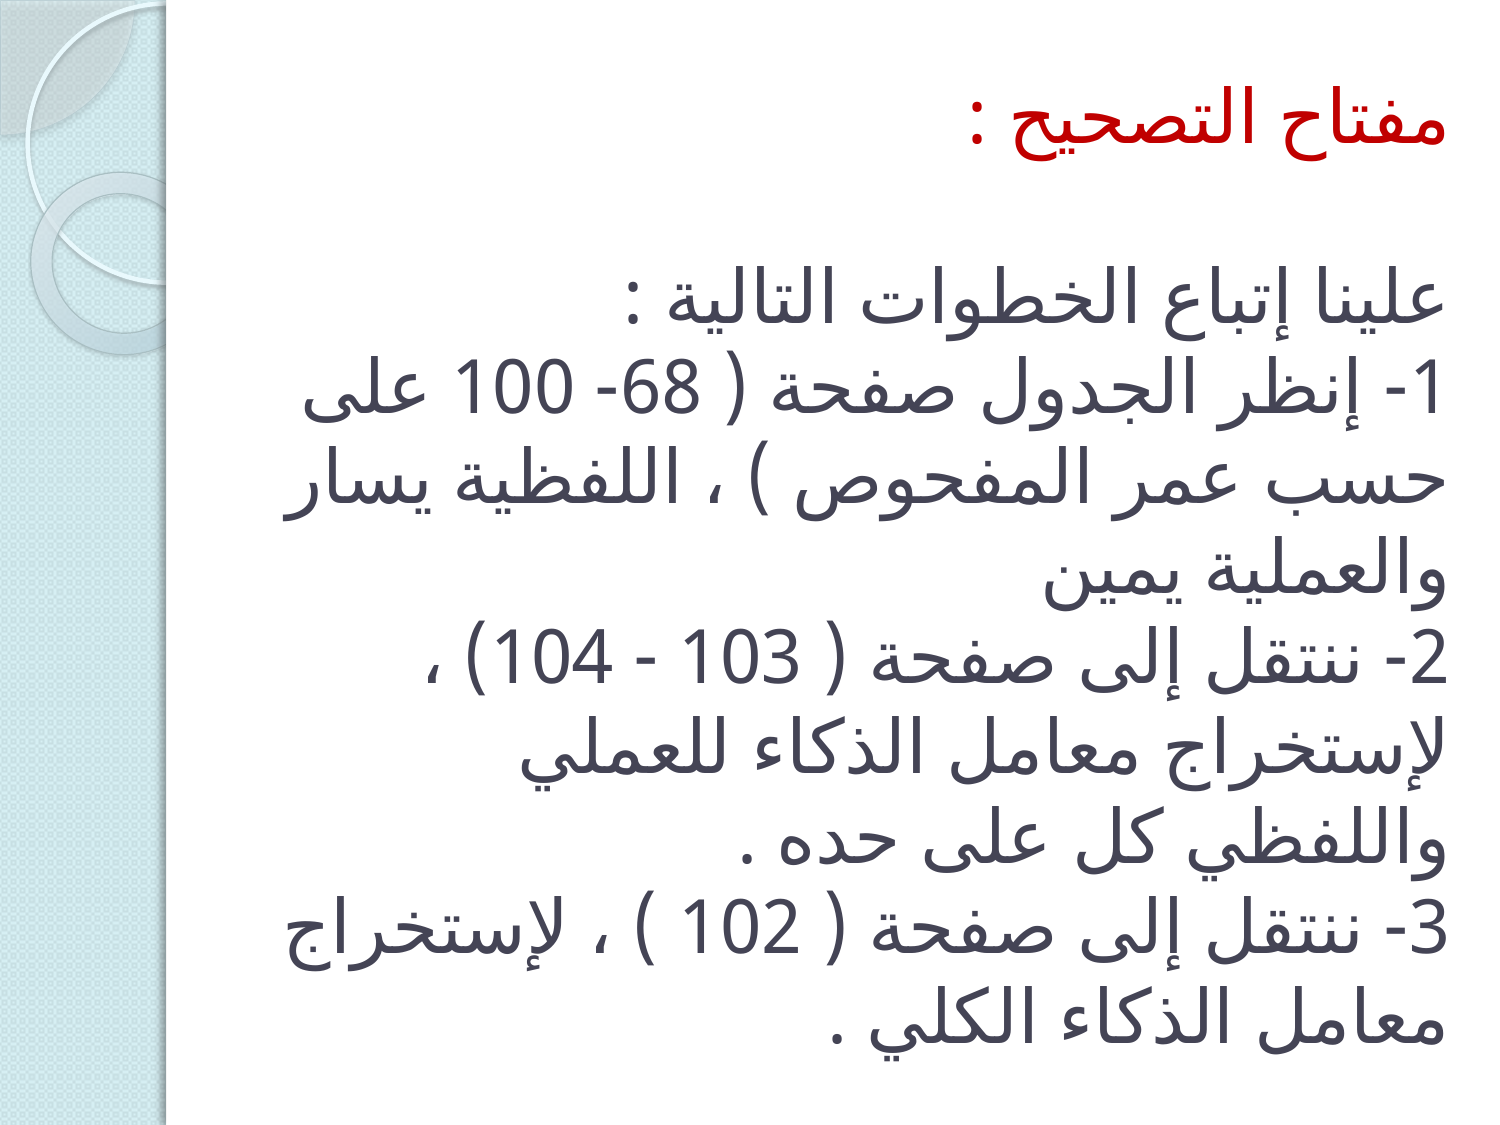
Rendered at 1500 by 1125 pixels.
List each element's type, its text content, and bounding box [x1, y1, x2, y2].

title مفتاح التصحيح : علينا إتباع الخطوات التالية : 1- إنظر الجدول صفحة ( 68- 100 على حسب عمر المفحوص ) ، اللفظية يسار والعملية يمين 2- ننتقل إلى صفحة ( 103 - 104) ، لإستخراج معامل الذكاء للعملي واللفظي كل على حده . 3- ننتقل إلى صفحة ( 102 ) ، لإستخراج معامل الذكاء الكلي . [235, 45, 1466, 1083]
